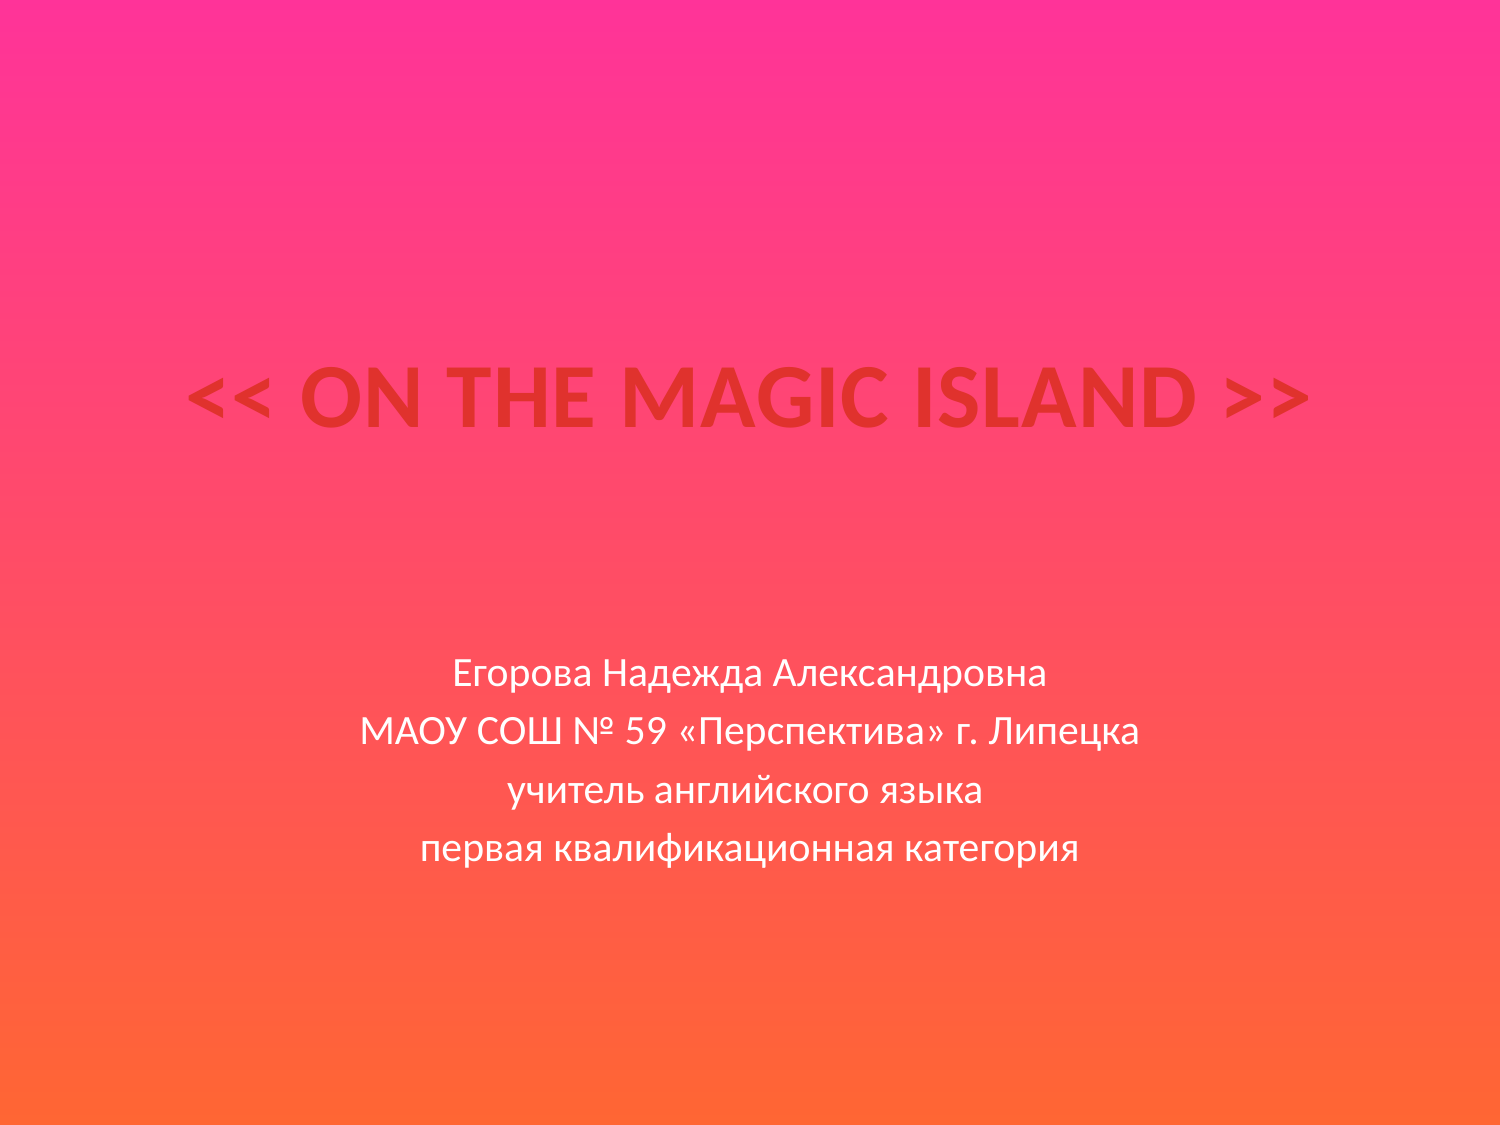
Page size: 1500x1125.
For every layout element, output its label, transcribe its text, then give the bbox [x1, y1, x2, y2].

subtitle Егорова Надежда Александровна МАОУ СОШ № 59 «Перспектива» г. Липецка учитель английского языка первая квалификационная категория [225, 637, 1275, 1047]
title << ON THE MAGIC ISLAND >> [112, 231, 1388, 551]
